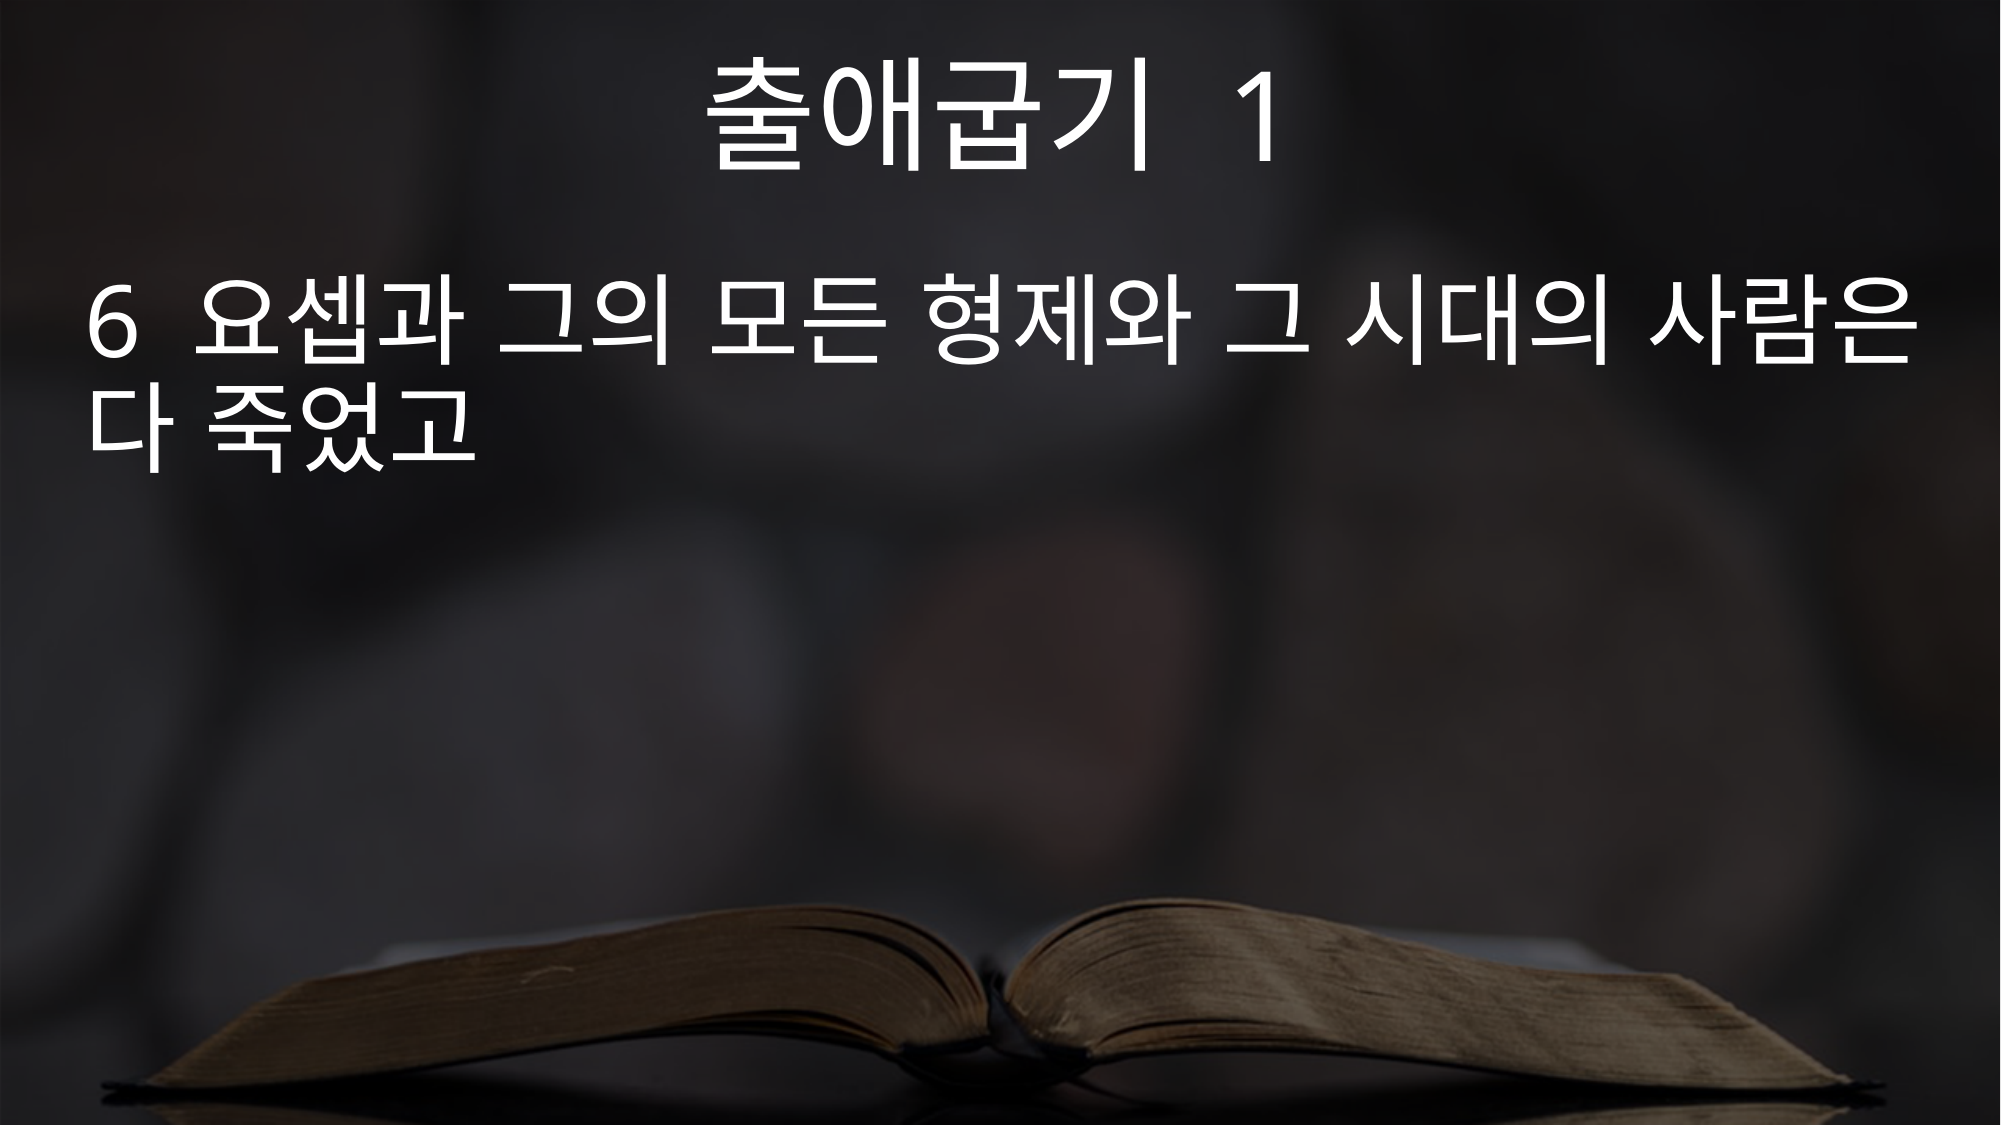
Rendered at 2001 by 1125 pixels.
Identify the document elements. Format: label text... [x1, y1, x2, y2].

footer 출애굽기 1 [0, 32, 2000, 192]
picture [0, 0, 2001, 1125]
list 6 요셉과 그의 모든 형제와 그 시대의 사람은 다 죽었고 [69, 263, 1953, 423]
